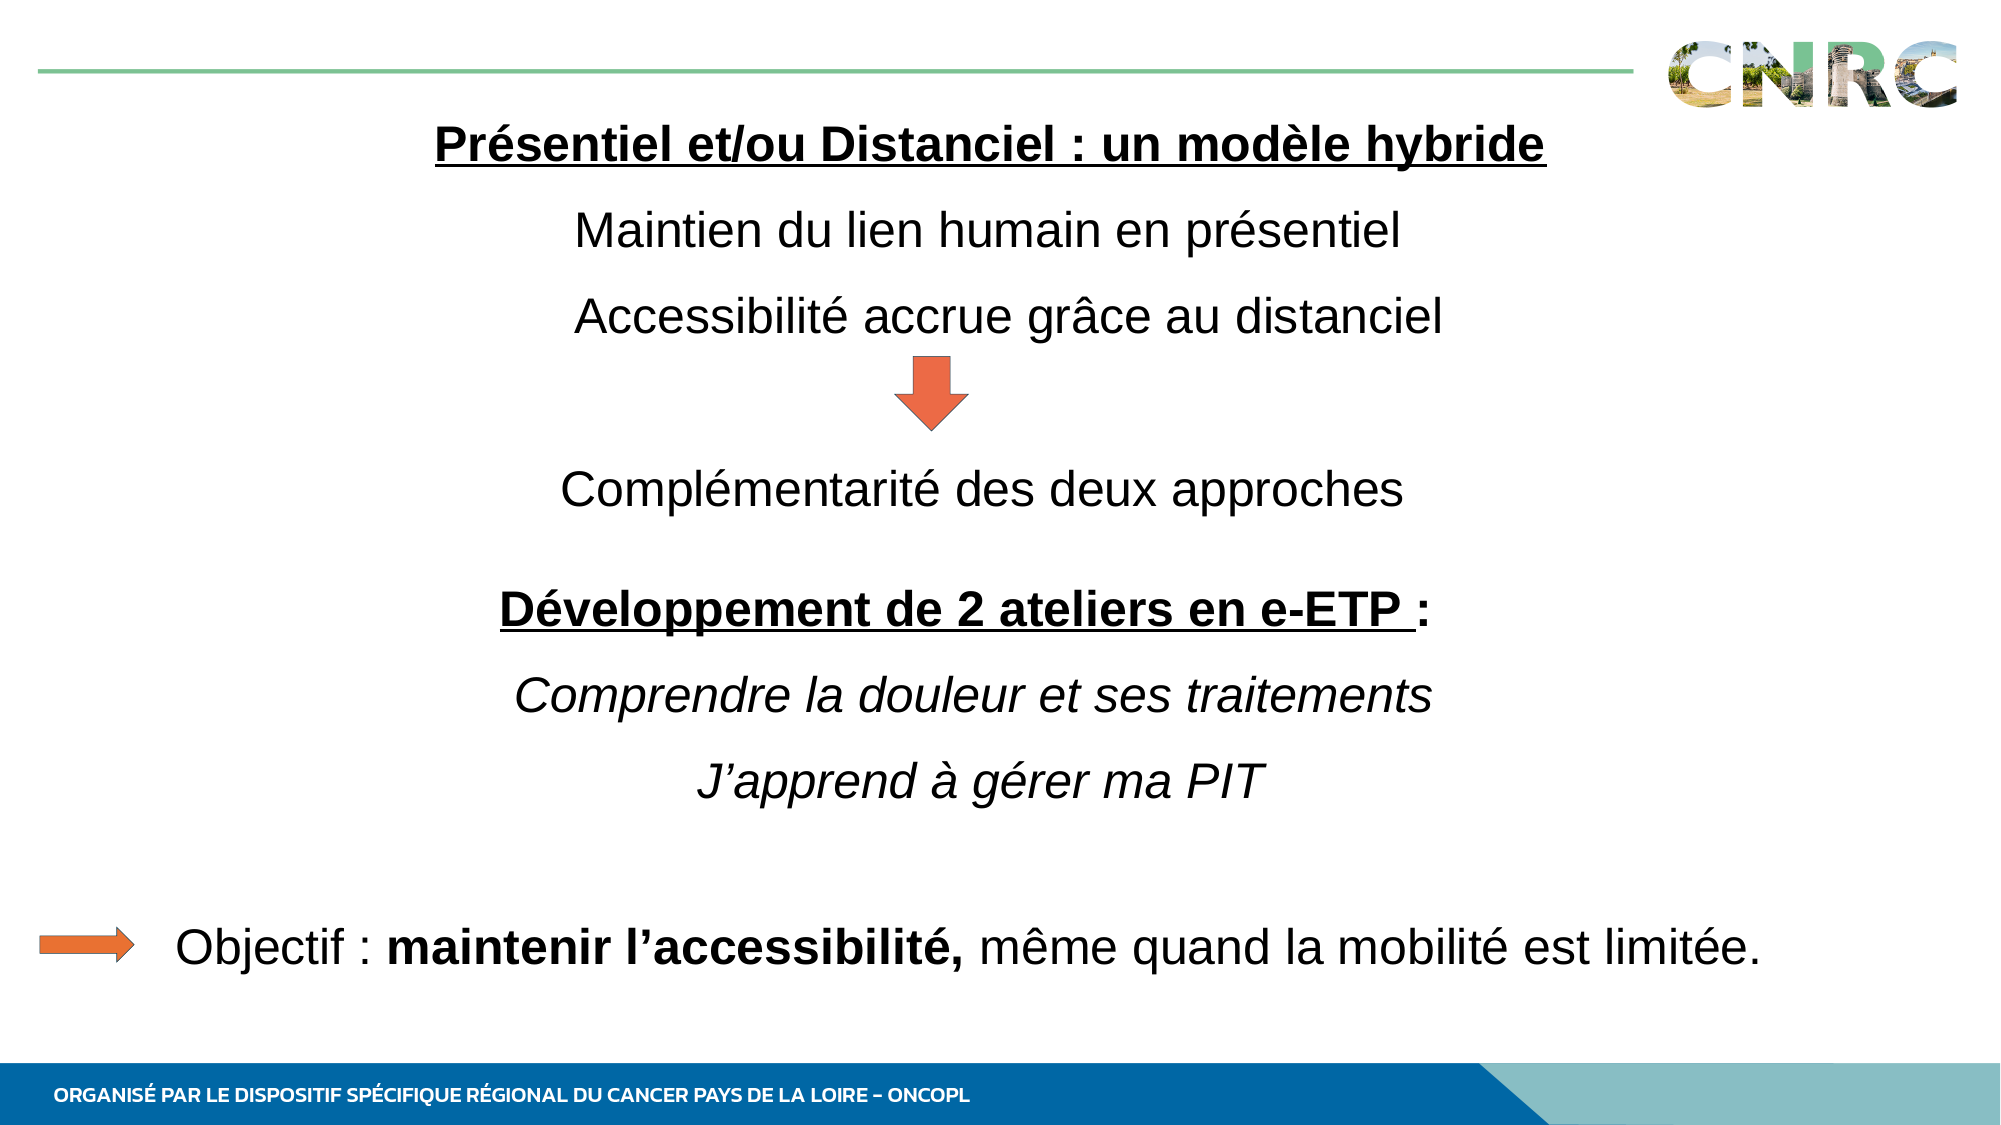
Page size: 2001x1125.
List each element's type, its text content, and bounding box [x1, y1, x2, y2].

picture [0, 0, 2001, 1125]
text_box Développement de 2 ateliers en e-ETP : Comprendre la douleur et ses traitements J’apprend à gérer ma PIT Objectif : maintenir l’accessibilité, même quand la mobilité est limitée. [39, 564, 1824, 982]
text_box Présentiel et/ou Distanciel : un modèle hybride Maintien du lien humain en présentiel Accessibilité accrue grâce au distanciel Complémentarité des deux approches [420, 99, 1796, 524]
text_box [38, 923, 137, 966]
text_box [890, 354, 973, 434]
